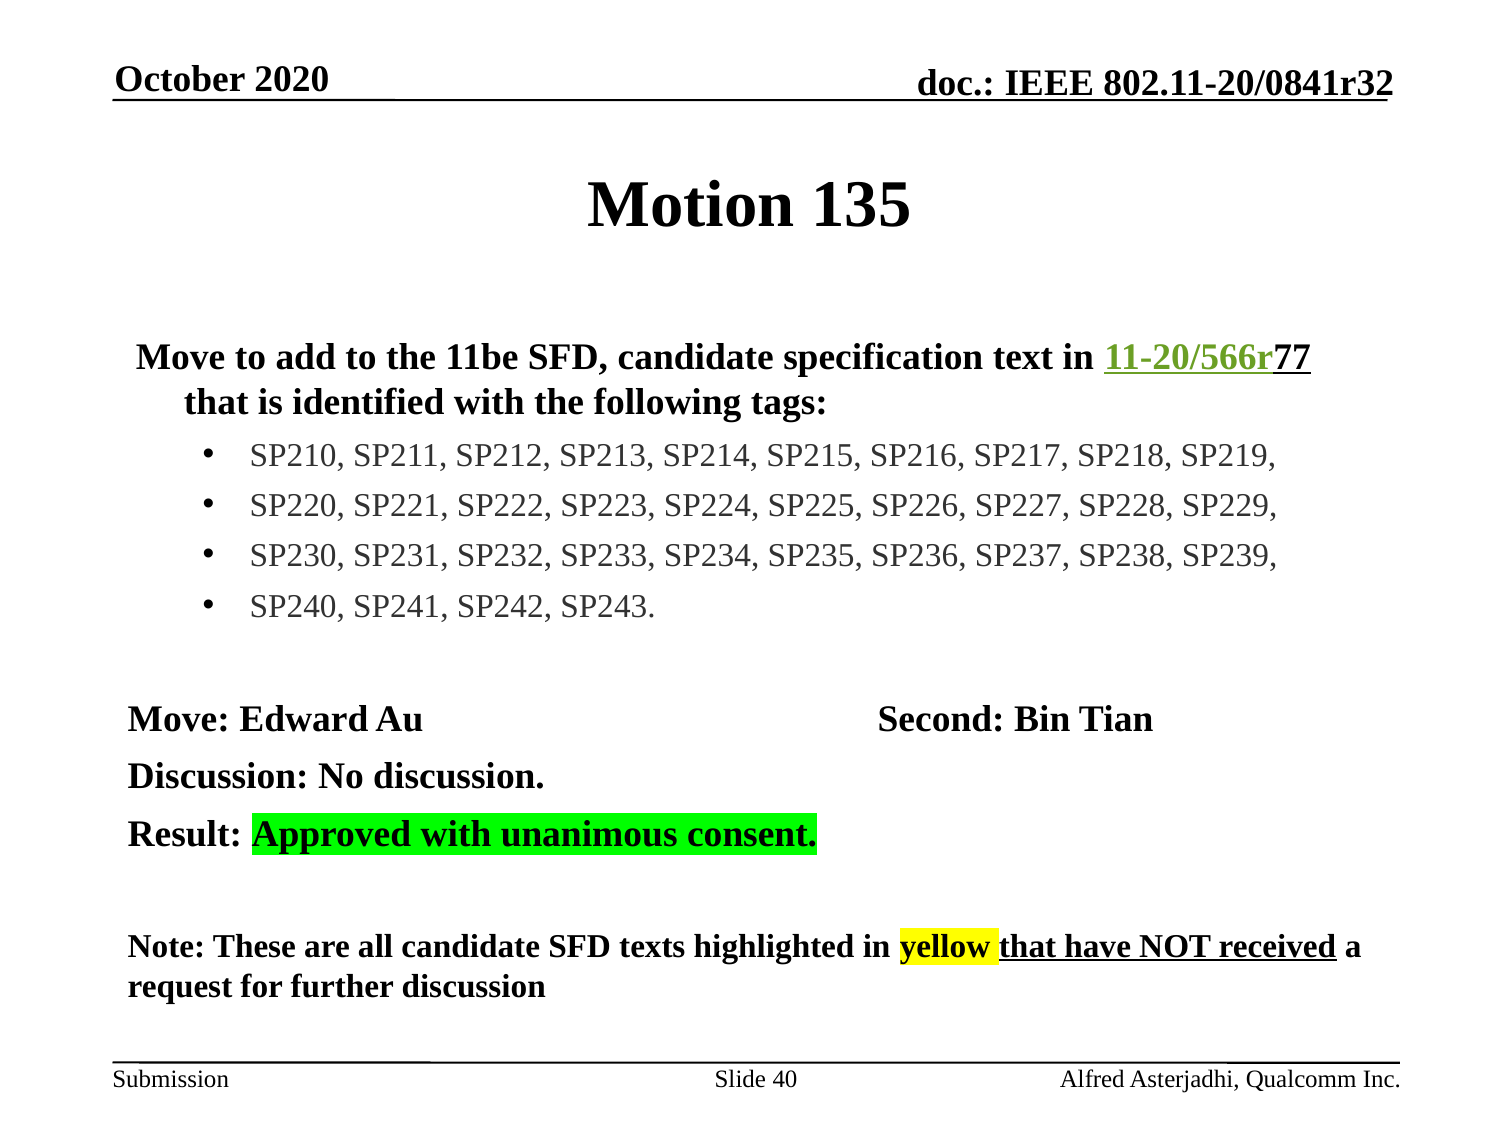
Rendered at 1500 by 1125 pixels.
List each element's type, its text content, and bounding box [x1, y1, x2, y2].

footer Alfred Asterjadhi, Qualcomm Inc. [878, 1061, 1402, 1093]
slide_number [114, 54, 423, 100]
title Motion 135 [112, 112, 1388, 288]
list Move to add to the 11be SFD, candidate specification text in 11-20/566r77 that is identified with the following tags: SP210, SP211, SP212, SP213, SP214, SP215, SP216, SP217, SP218, SP219, SP220, SP221, SP222, SP223, SP224, SP225, SP226, SP227, SP228, SP229, SP230, SP231, SP232, SP233, SP234, SP235, SP236, SP237, SP238, SP239, SP240, SP241, SP242, SP243. Move: Edward Au Second: Bin Tian Discussion: No discussion. Result: Approved with unanimous consent. Note: These are all candidate SFD texts highlighted in yellow that have NOT received a request for further discussion [112, 324, 1388, 1063]
slide_number Slide 40 [712, 1061, 800, 1123]
